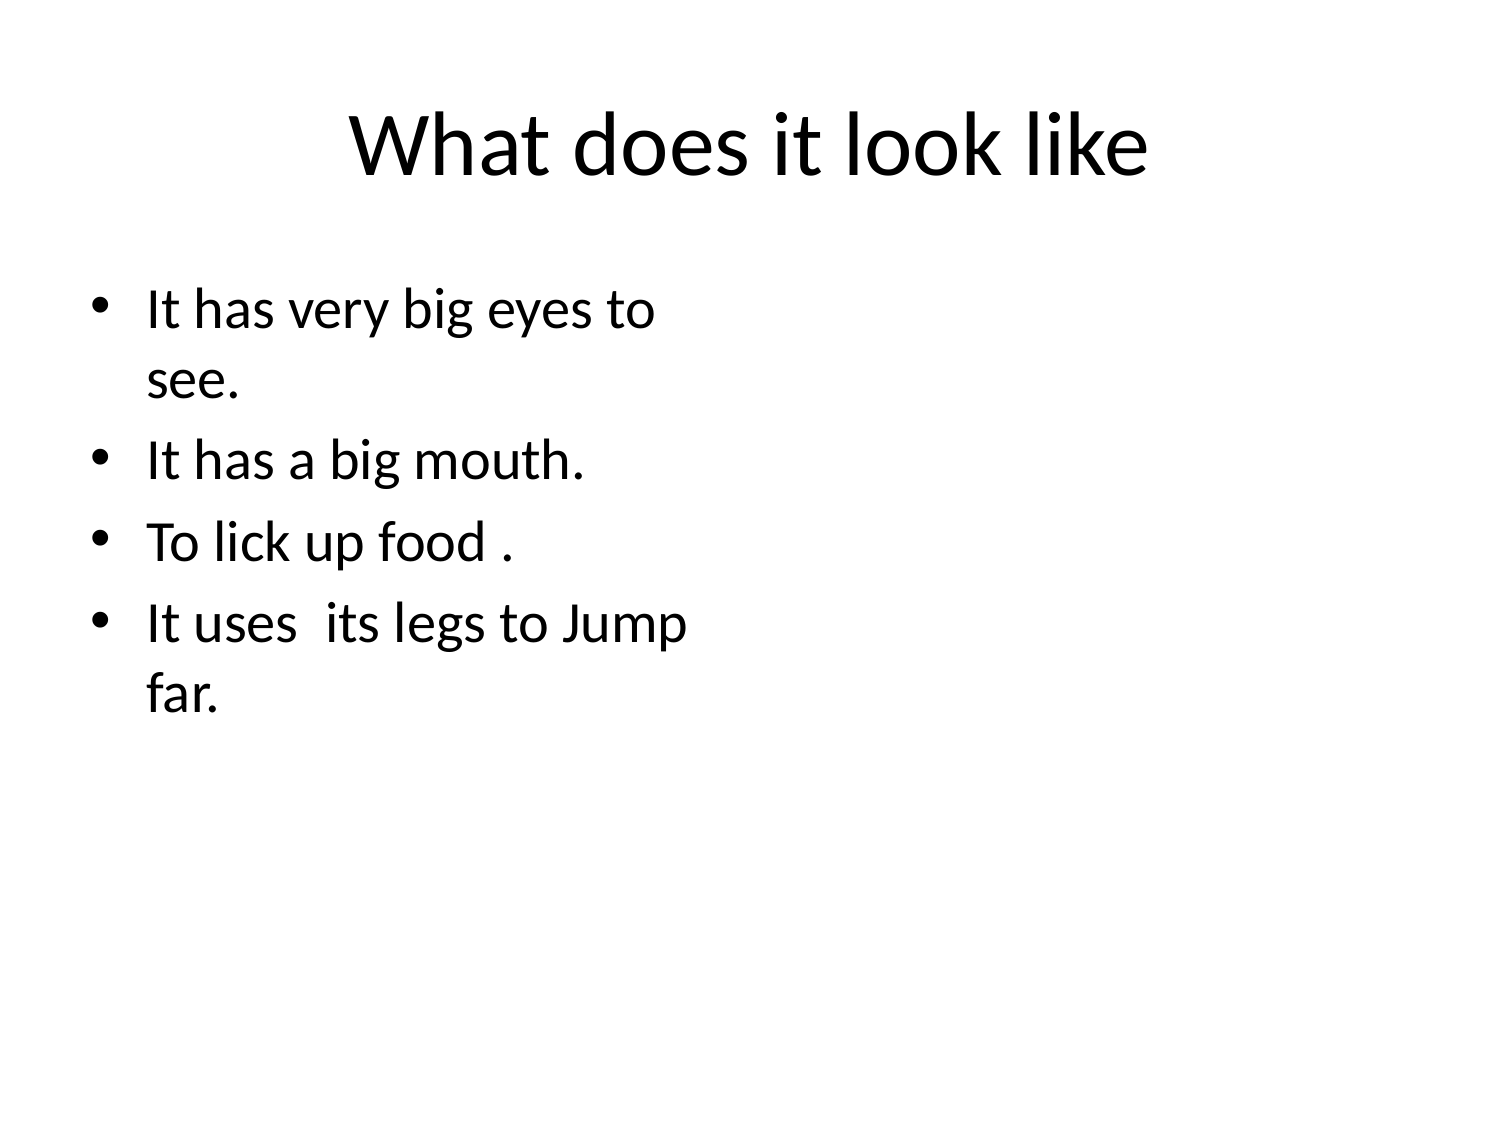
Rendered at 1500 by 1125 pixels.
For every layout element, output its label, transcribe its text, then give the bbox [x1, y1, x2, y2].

title What does it look like [75, 45, 1425, 233]
list It has very big eyes to see. It has a big mouth. To lick up food . It uses its legs to Jump far. [75, 262, 738, 1005]
